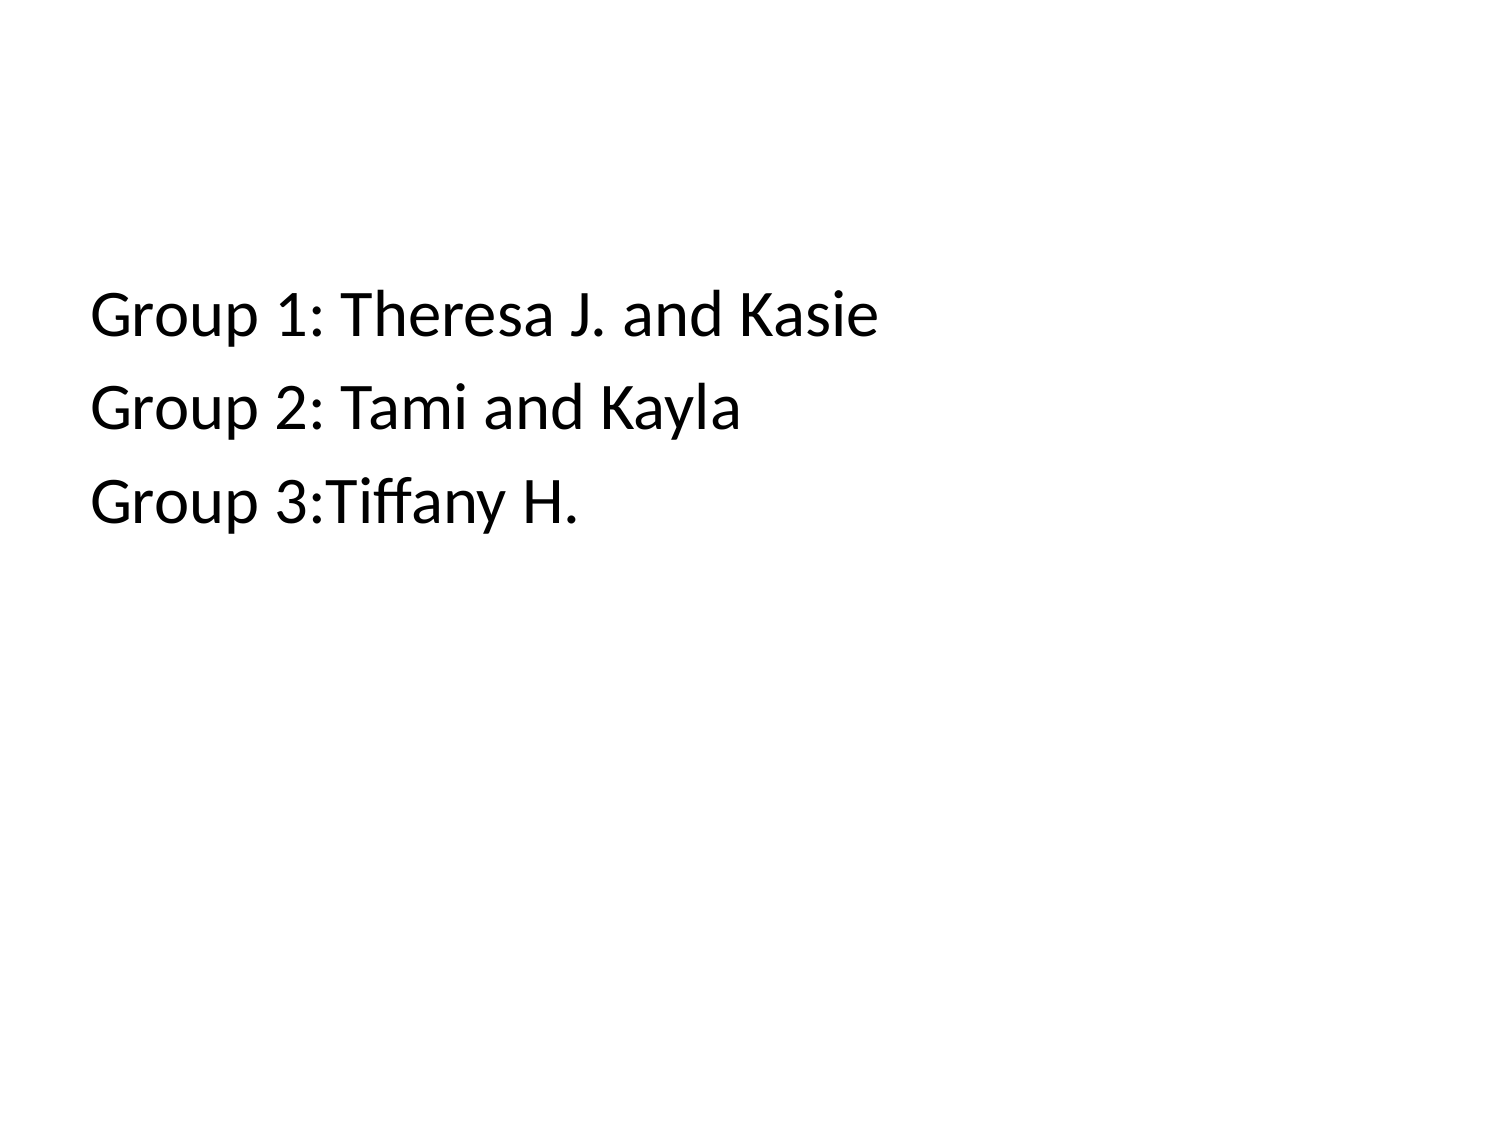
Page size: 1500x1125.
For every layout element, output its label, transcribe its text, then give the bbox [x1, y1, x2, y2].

list Group 1: Theresa J. and Kasie Group 2: Tami and Kayla Group 3:Tiffany H. [75, 262, 1425, 1005]
